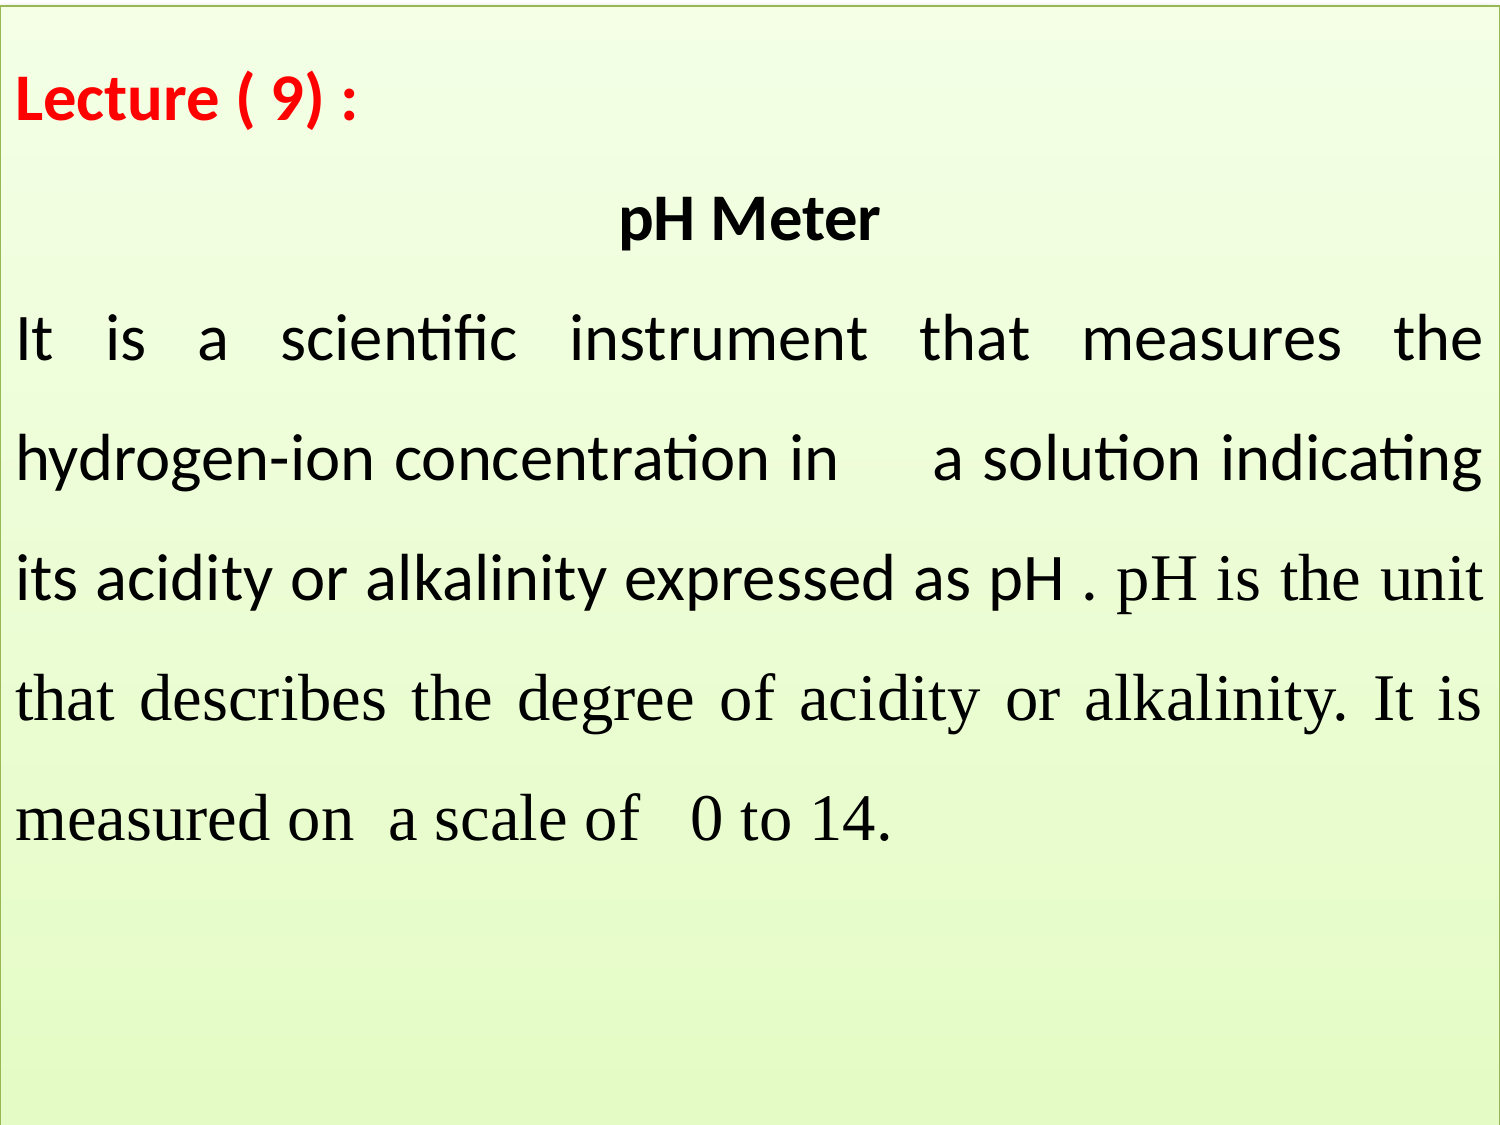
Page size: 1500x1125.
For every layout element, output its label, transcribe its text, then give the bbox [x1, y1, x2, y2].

text_box Lecture ( 9) : pH Meter It is a scientific instrument that measures the hydrogen-ion concentration in a solution indicating its acidity or alkalinity expressed as pH . pH is the unit that describes the degree of acidity or alkalinity. It is measured on a scale of 0 to 14. [0, 5, 1500, 1125]
